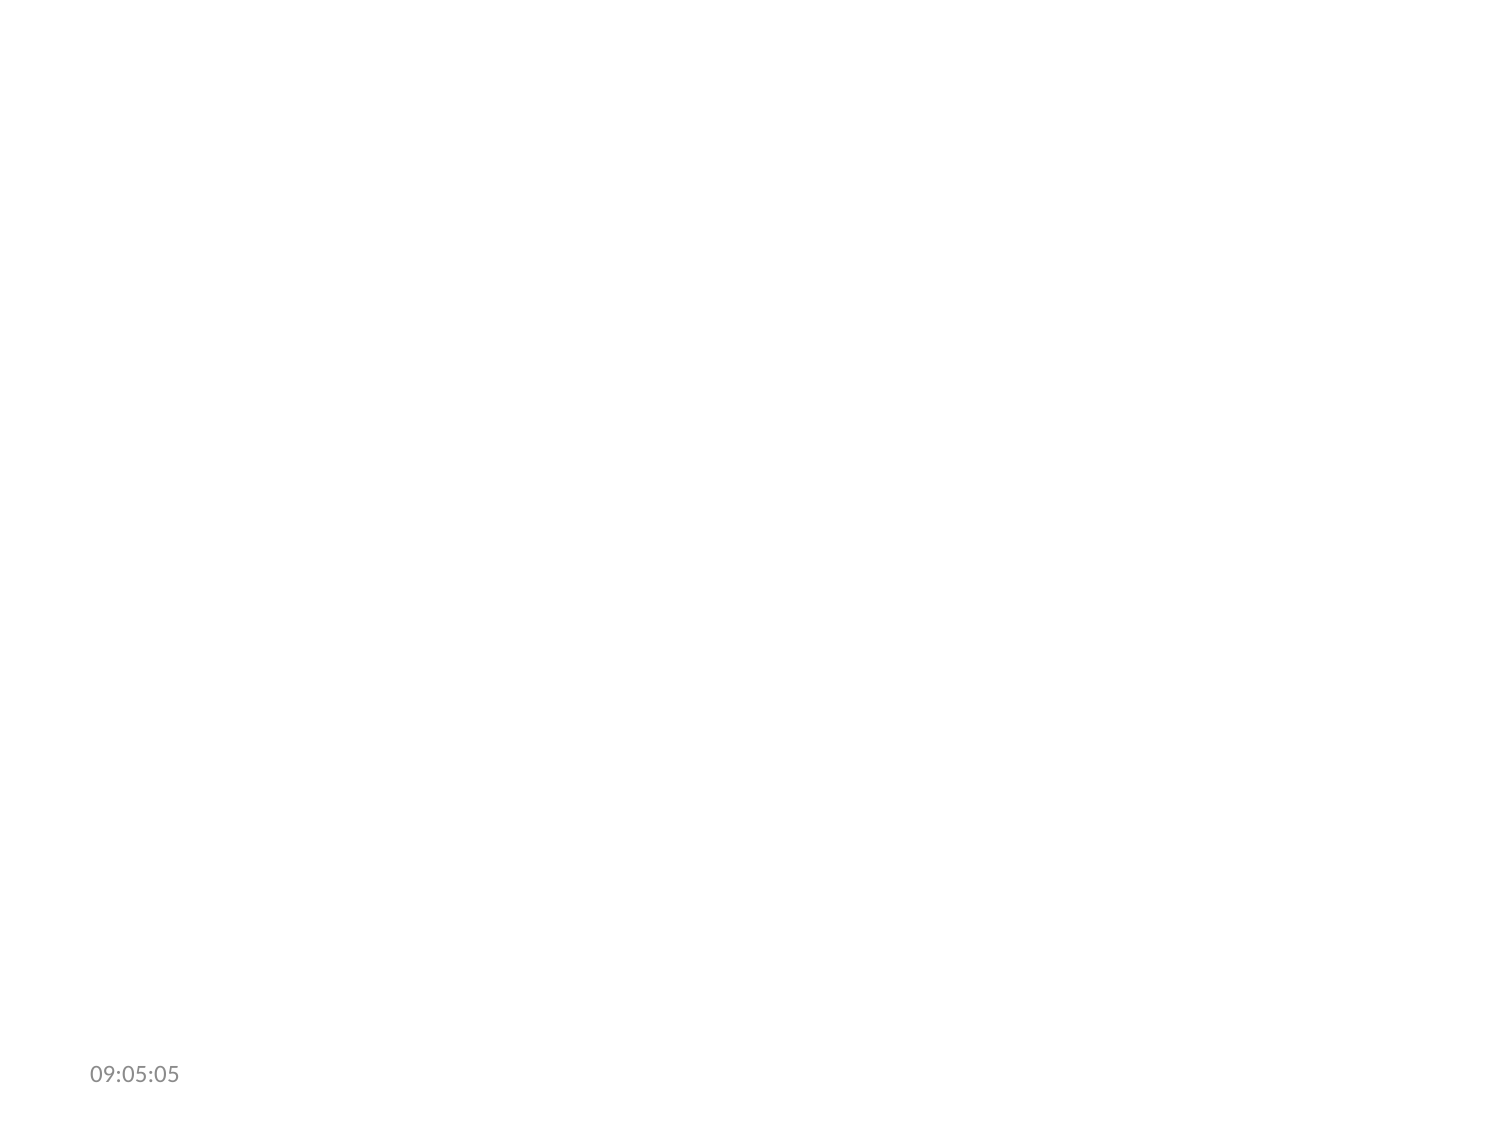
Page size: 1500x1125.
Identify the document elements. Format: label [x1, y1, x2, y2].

slide_number [75, 1042, 425, 1103]
